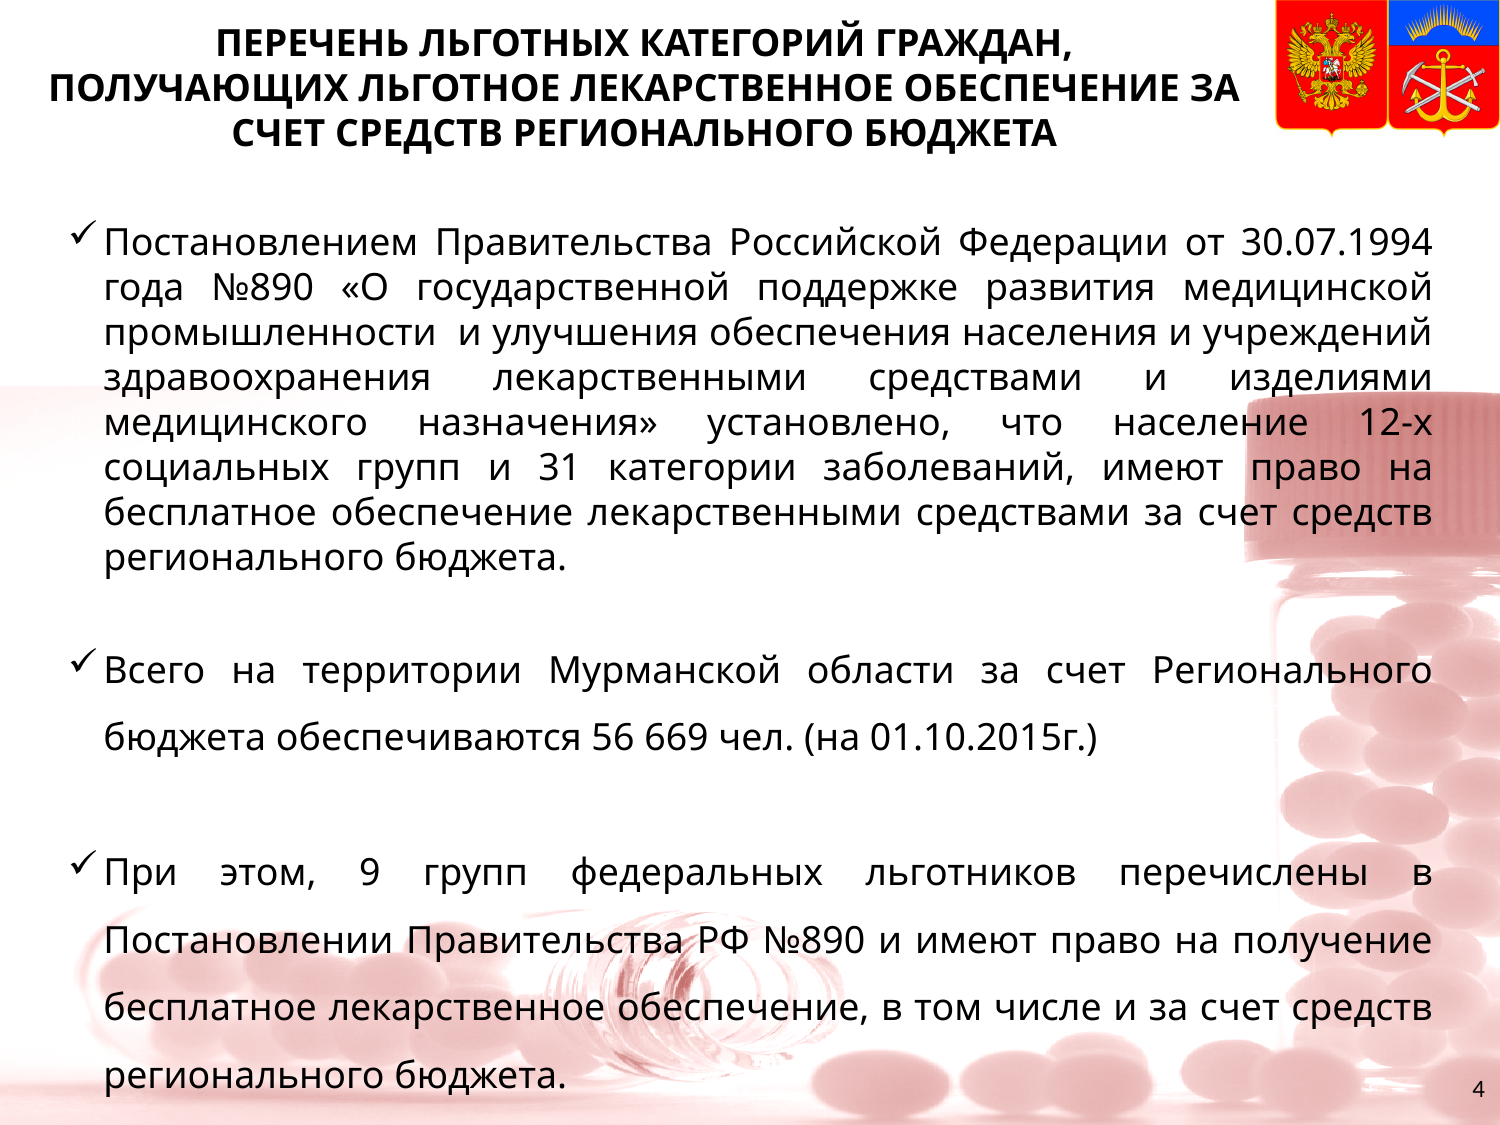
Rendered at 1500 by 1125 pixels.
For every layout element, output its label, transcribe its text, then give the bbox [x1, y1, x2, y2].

text_box [0, 0, 1266, 61]
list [0, 386, 1500, 1125]
text_box ПЕРЕЧЕНЬ ЛЬГОТНЫХ КАТЕГОРИЙ ГРАЖДАН, ПОЛУЧАЮЩИХ ЛЬГОТНОЕ ЛЕКАРСТВЕННОЕ ОБЕСПЕЧЕНИЕ ЗА СЧЕТ СРЕДСТВ РЕГИОНАЛЬНОГО БЮДЖЕТА [23, 11, 1266, 162]
picture [1274, 0, 1500, 138]
text_box Постановлением Правительства Российской Федерации от 30.07.1994 года №890 «О государственной поддержке развития медицинской промышленности и улучшения обеспечения населения и учреждений здравоохранения лекарственными средствами и изделиями медицинского назначения» установлено, что население 12-х социальных групп и 31 категории заболеваний, имеют право на бесплатное обеспечение лекарственными средствами за счет средств регионального бюджета. Всего на территории Мурманской области за счет Регионального бюджета обеспечиваются 56 669 чел. (на 01.10.2015г.) При этом, 9 групп федеральных льготников перечислены в Постановлении Правительства РФ №890 и имеют право на получение бесплатное лекарственное обеспечение, в том числе и за счет средств регионального бюджета. [53, 210, 1449, 385]
